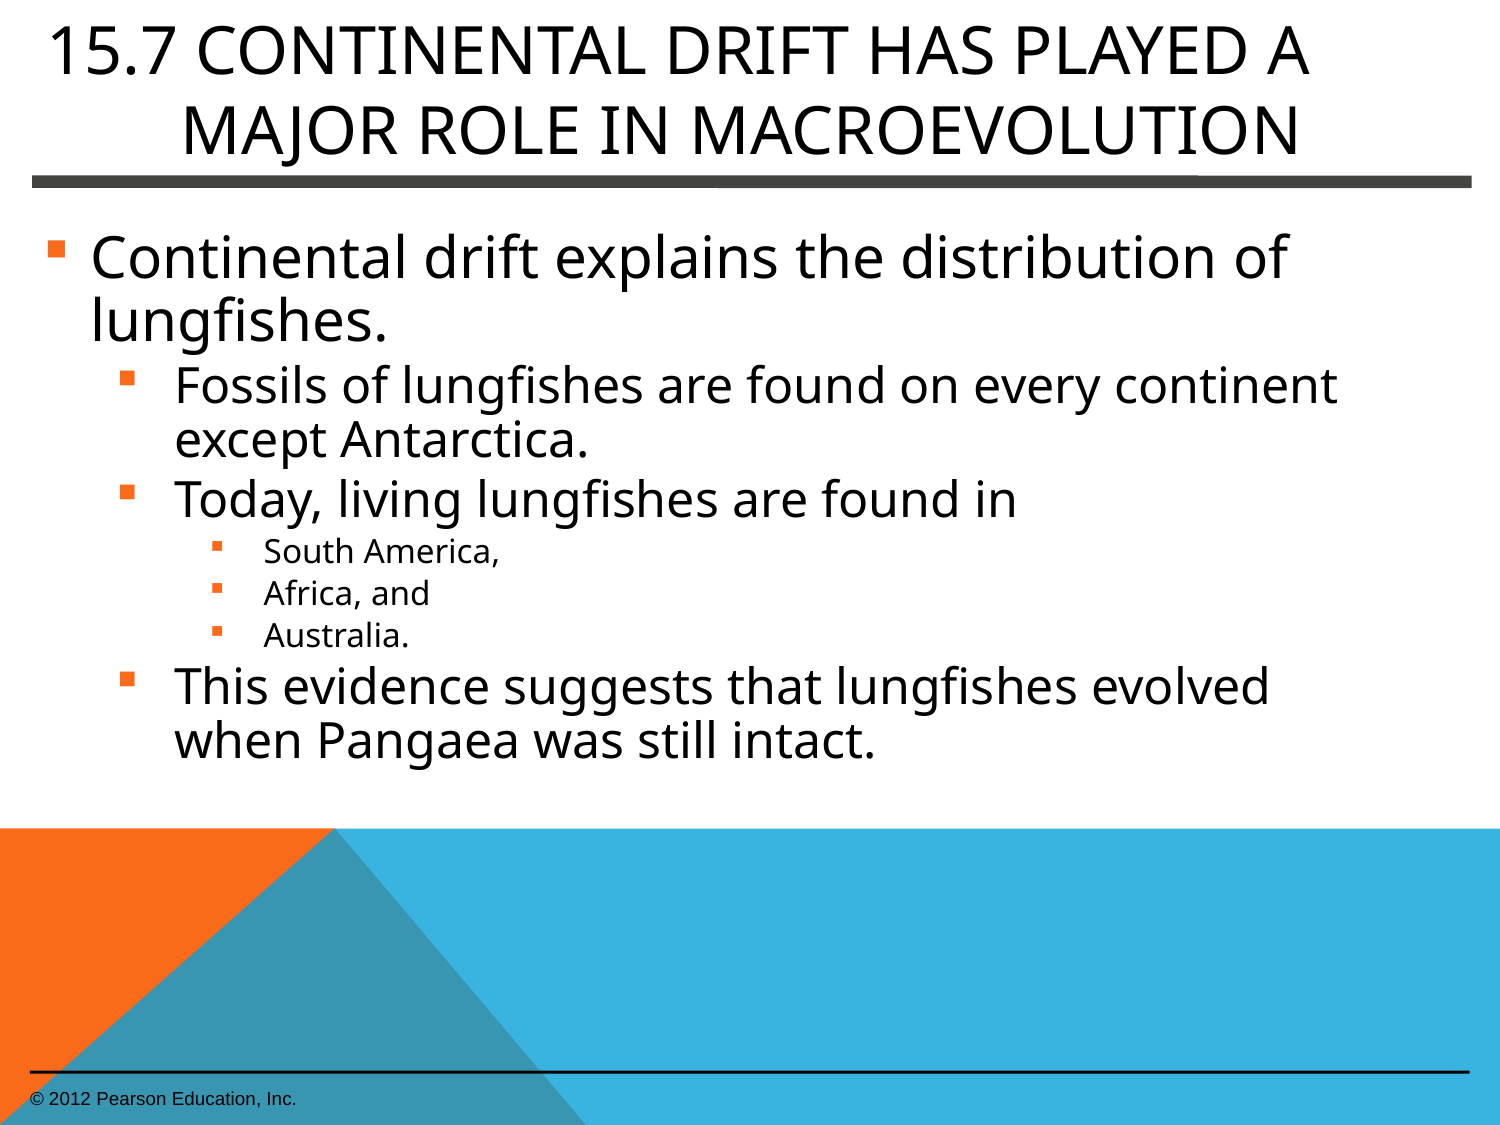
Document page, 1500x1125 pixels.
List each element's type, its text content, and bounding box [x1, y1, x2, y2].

title 15.7 Continental drift has played a major role in macroevolution [31, 0, 1472, 190]
list Continental drift explains the distribution of lungfishes. Fossils of lungfishes are found on every continent except Antarctica. Today, living lungfishes are found in South America, Africa, and Australia. This evidence suggests that lungfishes evolved when Pangaea was still intact. [27, 220, 1428, 1021]
text_box © 2012 Pearson Education, Inc. [29, 1086, 1470, 1110]
